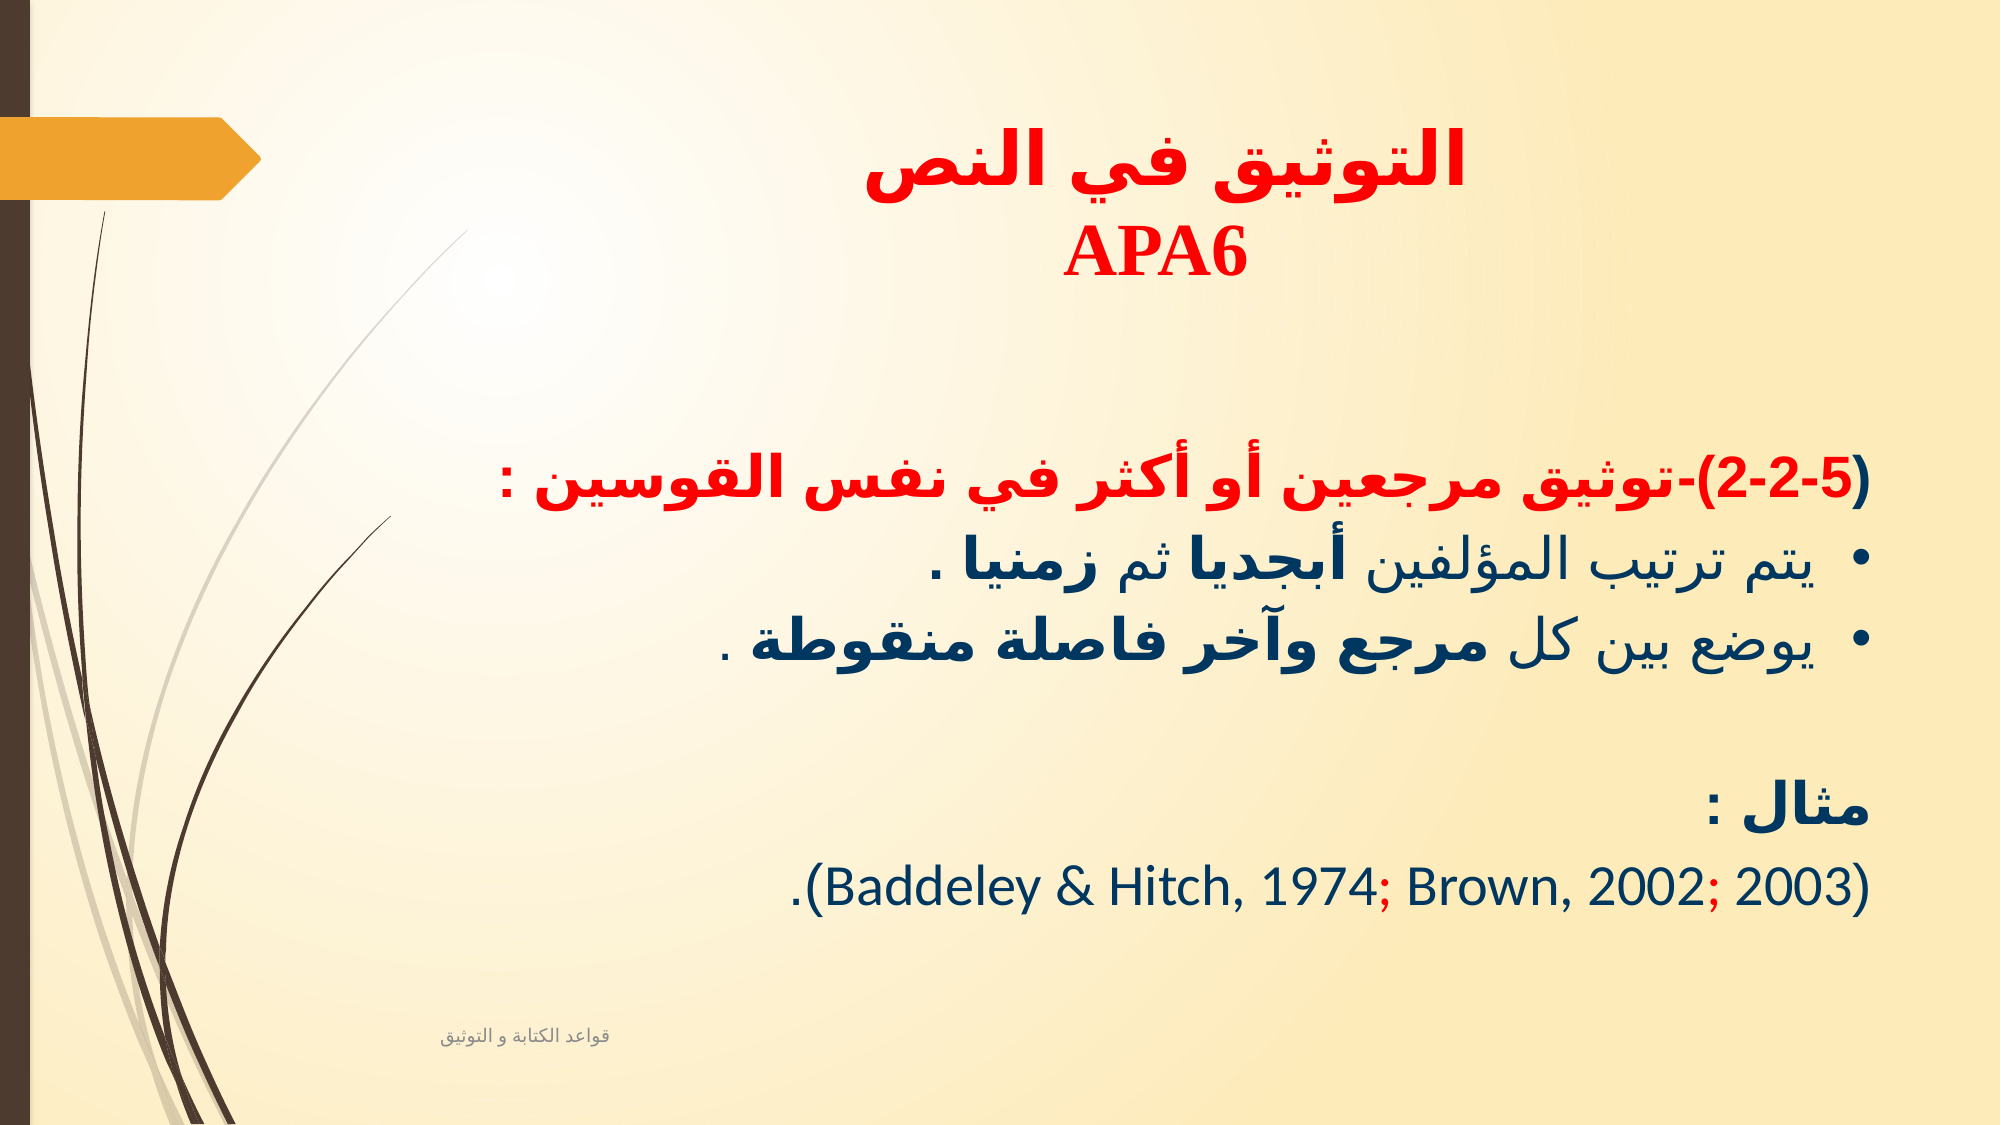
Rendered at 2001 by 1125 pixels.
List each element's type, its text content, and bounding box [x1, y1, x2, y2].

title التوثيق في النص APA6 [425, 102, 1888, 313]
list (2-2-5)-توثيق مرجعين أو أكثر في نفس القوسين : يتم ترتيب المؤلفين أبجديا ثم زمنيا . يوضع بين كل مرجع وآخر فاصلة منقوطة . مثال : (Baddeley & Hitch, 1974; Brown, 2002; 2003). [424, 350, 1888, 970]
footer قواعد الكتابة و التوثيق [424, 1006, 1675, 1067]
